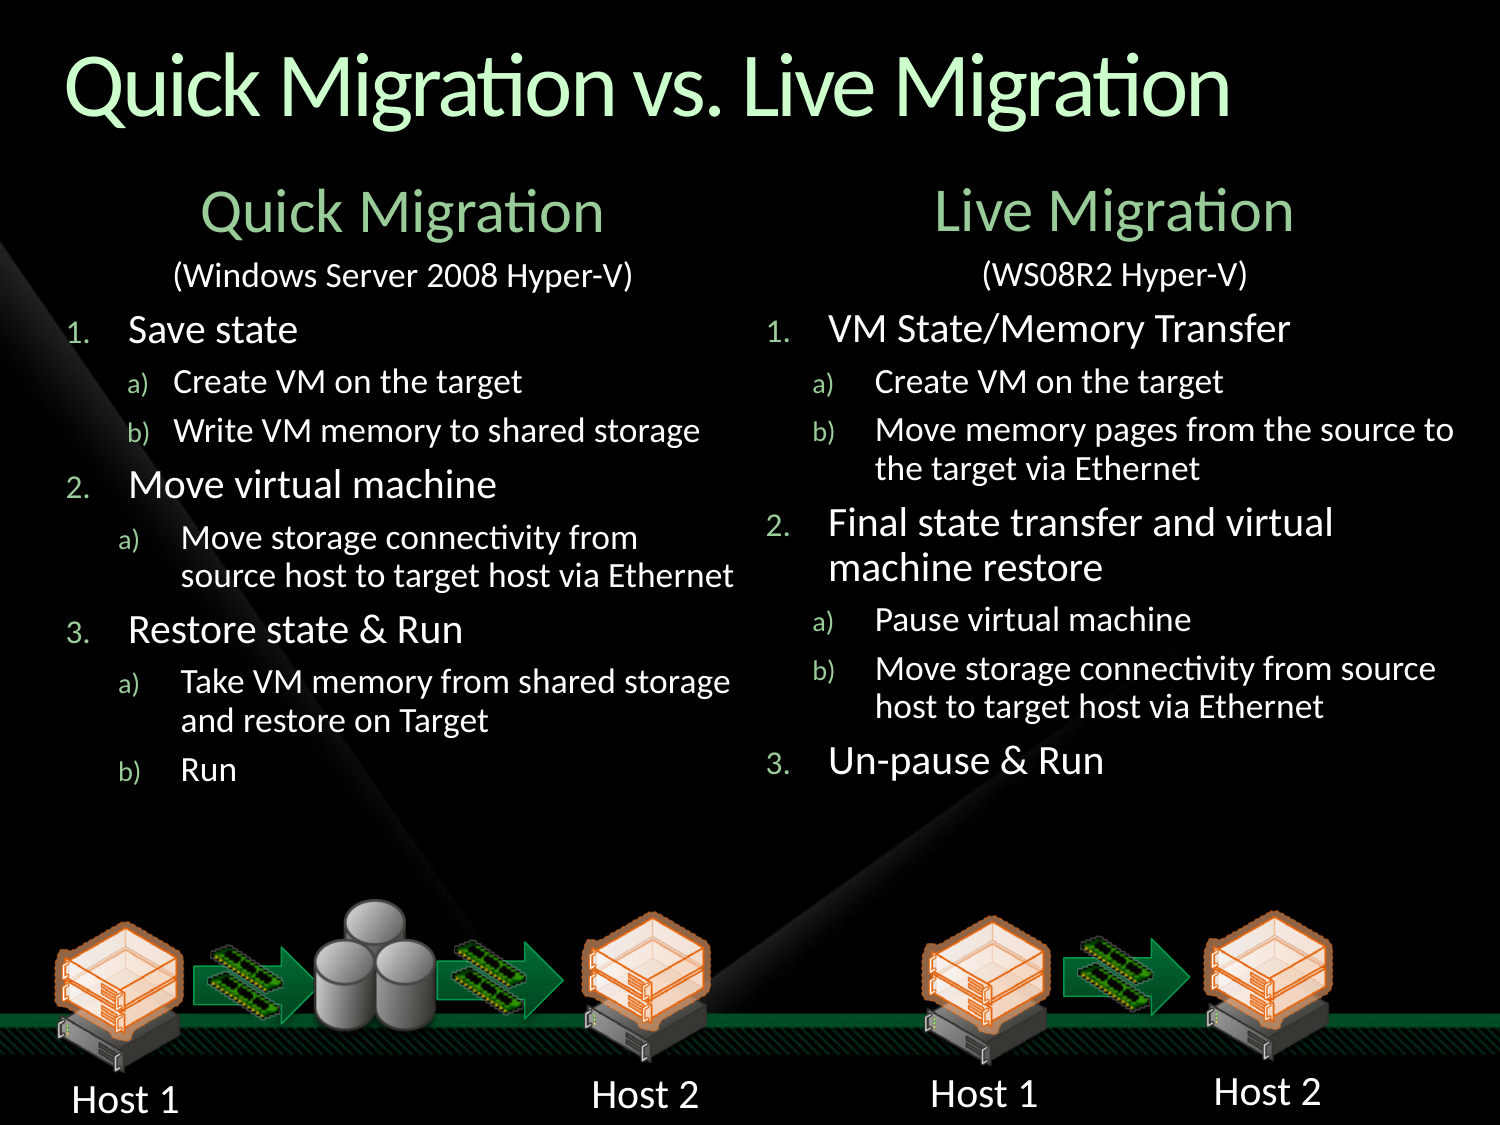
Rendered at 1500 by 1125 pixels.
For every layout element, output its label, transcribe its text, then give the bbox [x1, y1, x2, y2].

text_box Host 1 [888, 1059, 1081, 1122]
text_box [436, 939, 564, 1020]
text_box Host 1 [29, 1065, 222, 1125]
title Quick Migration vs. Live Migration [63, 37, 1438, 138]
text_box Quick Migration (Windows Server 2008 Hyper-V) Save state Create VM on the target Write VM memory to shared storage Move virtual machine Move storage connectivity from source host to target host via Ethernet Restore state & Run Take VM memory from shared storage and restore on Target Run [64, 178, 742, 789]
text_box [549, 911, 742, 1125]
text_box Host 2 [1171, 1057, 1364, 1121]
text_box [1063, 936, 1191, 1016]
text_box Live Migration (WS08R2 Hyper-V) VM State/Memory Transfer Create VM on the target Move memory pages from the source to the target via Ethernet Final state transfer and virtual machine restore Pause virtual machine Move storage connectivity from source host to target host via Ethernet Un-pause & Run [752, 171, 1478, 1000]
picture [0, 0, 1500, 1125]
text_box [209, 944, 291, 1025]
